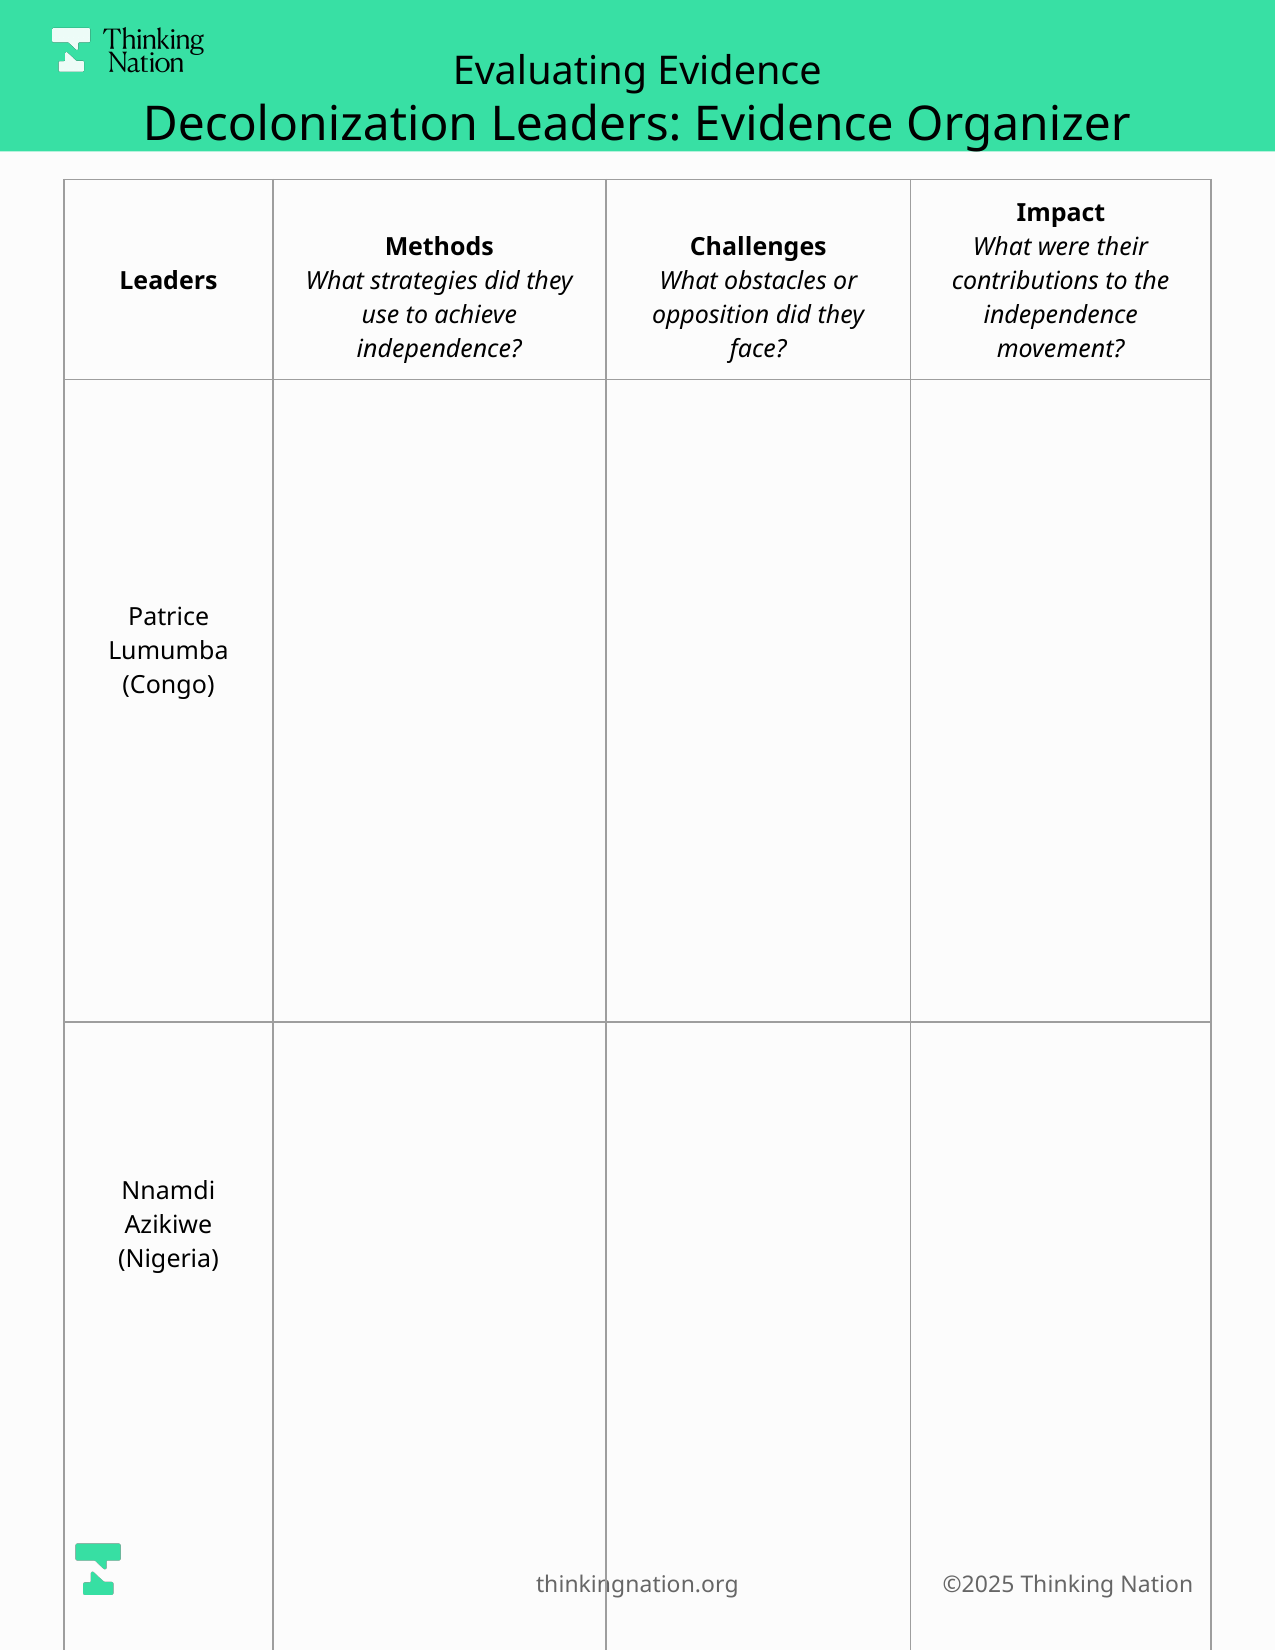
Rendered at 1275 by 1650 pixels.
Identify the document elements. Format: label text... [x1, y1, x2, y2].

table_cell [274, 380, 605, 1021]
table_cell [607, 380, 910, 1021]
table_cell [911, 1023, 1210, 1650]
table_cell [274, 1023, 605, 1650]
table_cell Patrice Lumumba (Congo) [65, 380, 272, 1021]
table_header Methods What strategies did they use to achieve independence? [274, 180, 605, 379]
table_header Impact What were their contributions to the independence movement? [911, 180, 1210, 379]
table_cell [607, 1023, 910, 1650]
table_header Leaders [65, 180, 272, 379]
picture [35, 13, 210, 87]
table_cell [911, 380, 1210, 1021]
picture [62, 1533, 134, 1605]
table_header Challenges What obstacles or opposition did they face? [607, 180, 910, 379]
text_box Evaluating Evidence Decolonization Leaders: Evidence Organizer [0, 0, 1275, 152]
table_cell Nnamdi Azikiwe (Nigeria) [65, 1023, 272, 1650]
